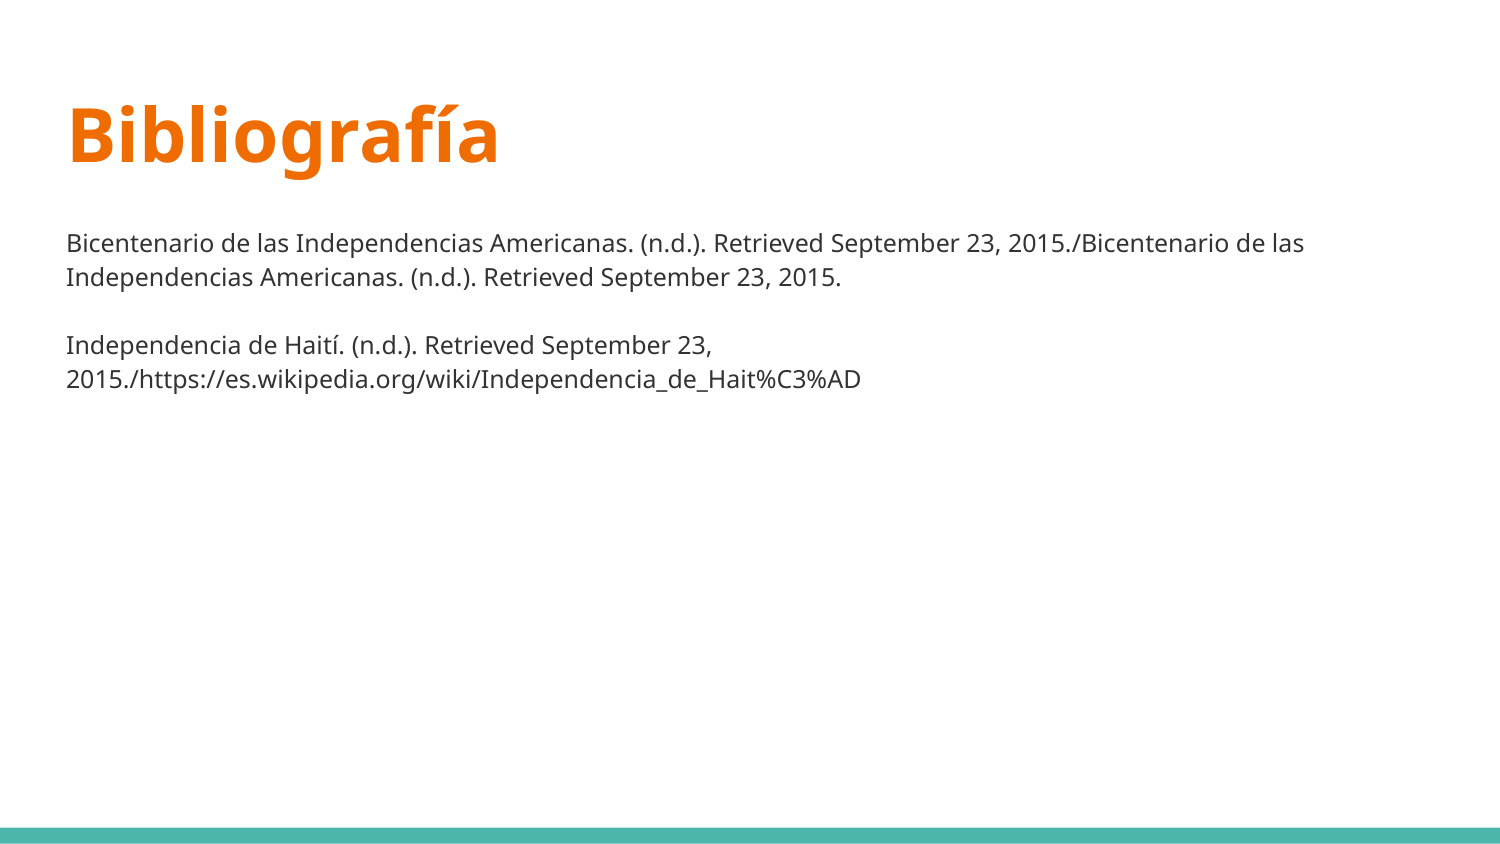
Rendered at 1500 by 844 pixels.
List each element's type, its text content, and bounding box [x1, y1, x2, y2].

title Bibliografía [51, 72, 1449, 189]
list Bicentenario de las Independencias Americanas. (n.d.). Retrieved September 23, 2015./Bicentenario de las Independencias Americanas. (n.d.). Retrieved September 23, 2015. Independencia de Haití. (n.d.). Retrieved September 23, 2015./https://es.wikipedia.org/wiki/Independencia_de_Hait%C3%AD [51, 207, 1449, 750]
